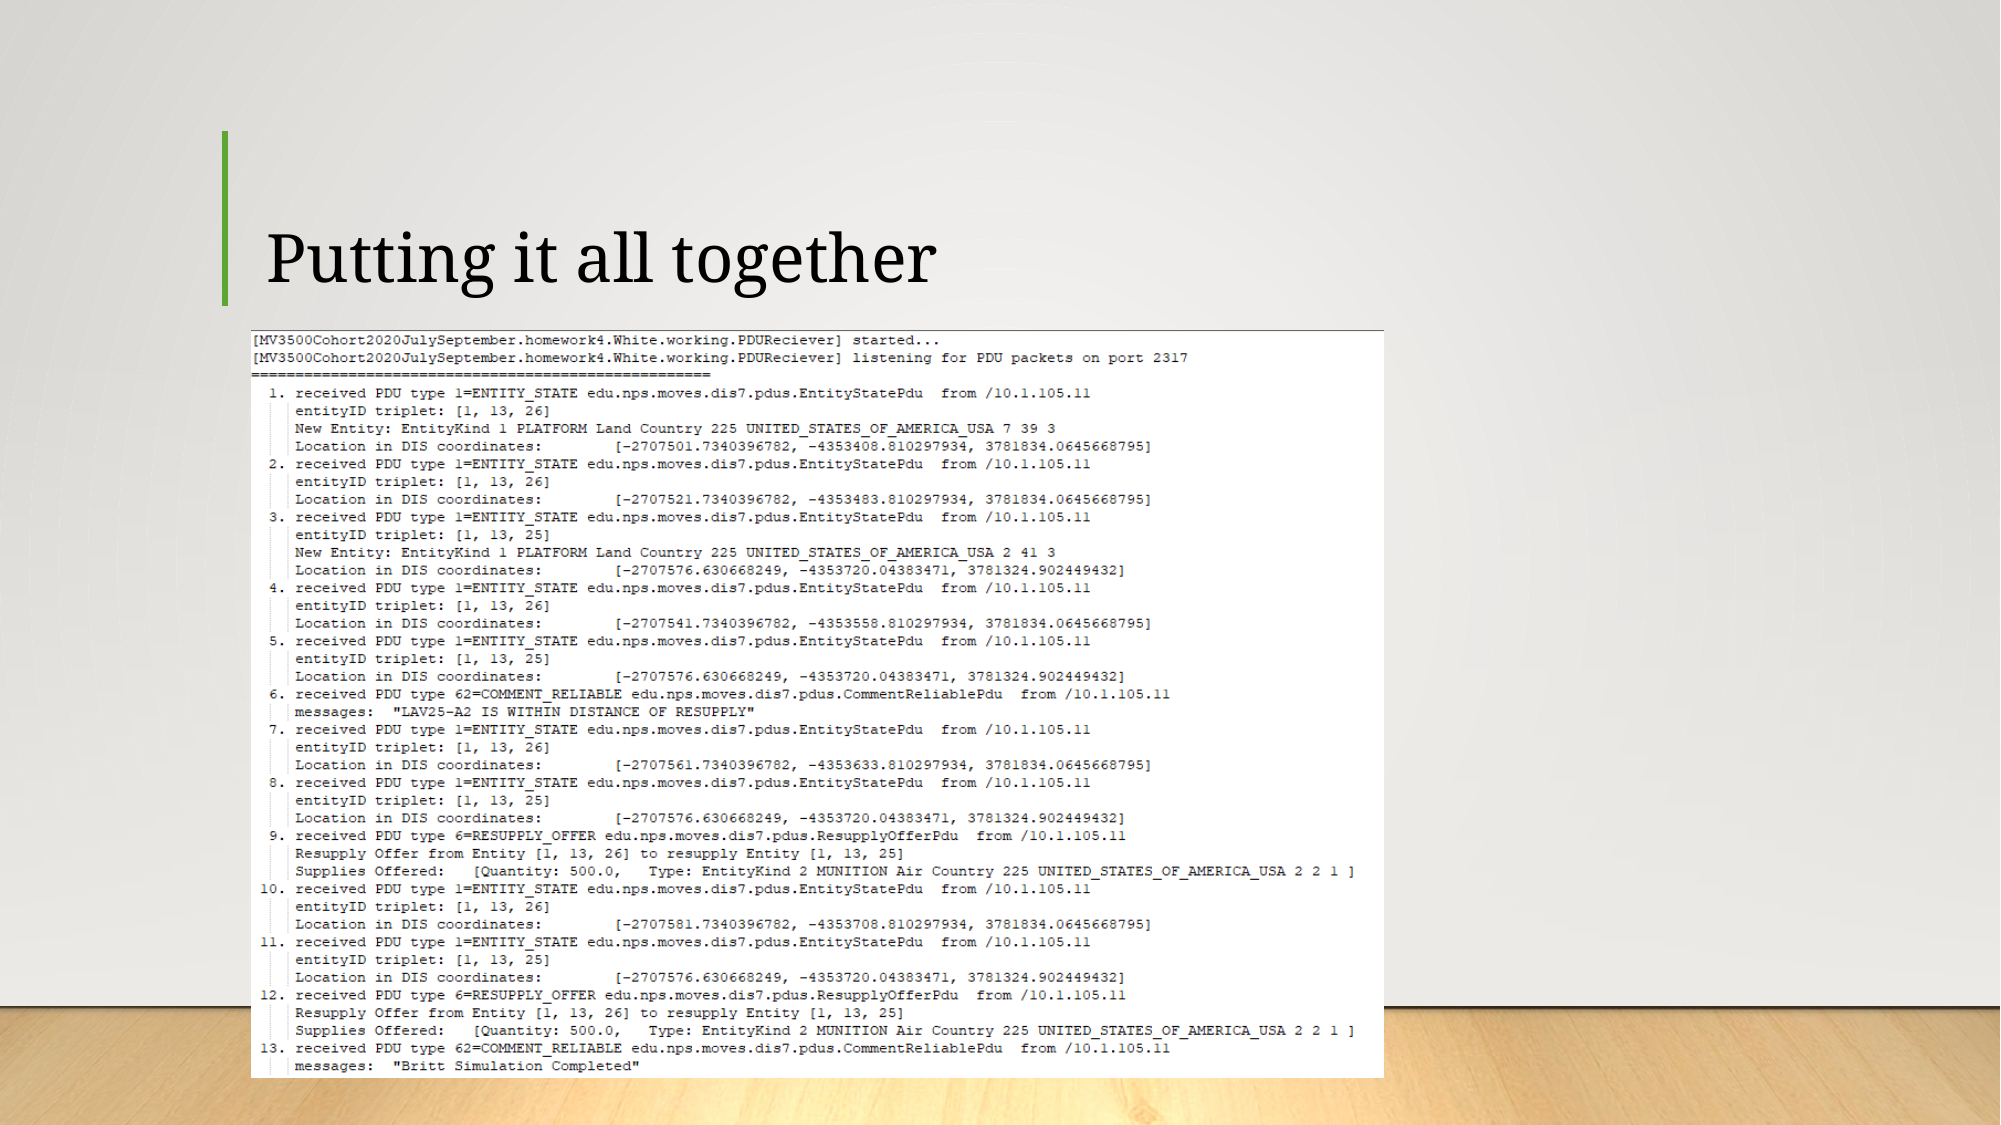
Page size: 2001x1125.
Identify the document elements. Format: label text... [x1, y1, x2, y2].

picture [0, 330, 2000, 1125]
title Putting it all together [251, 131, 1814, 305]
